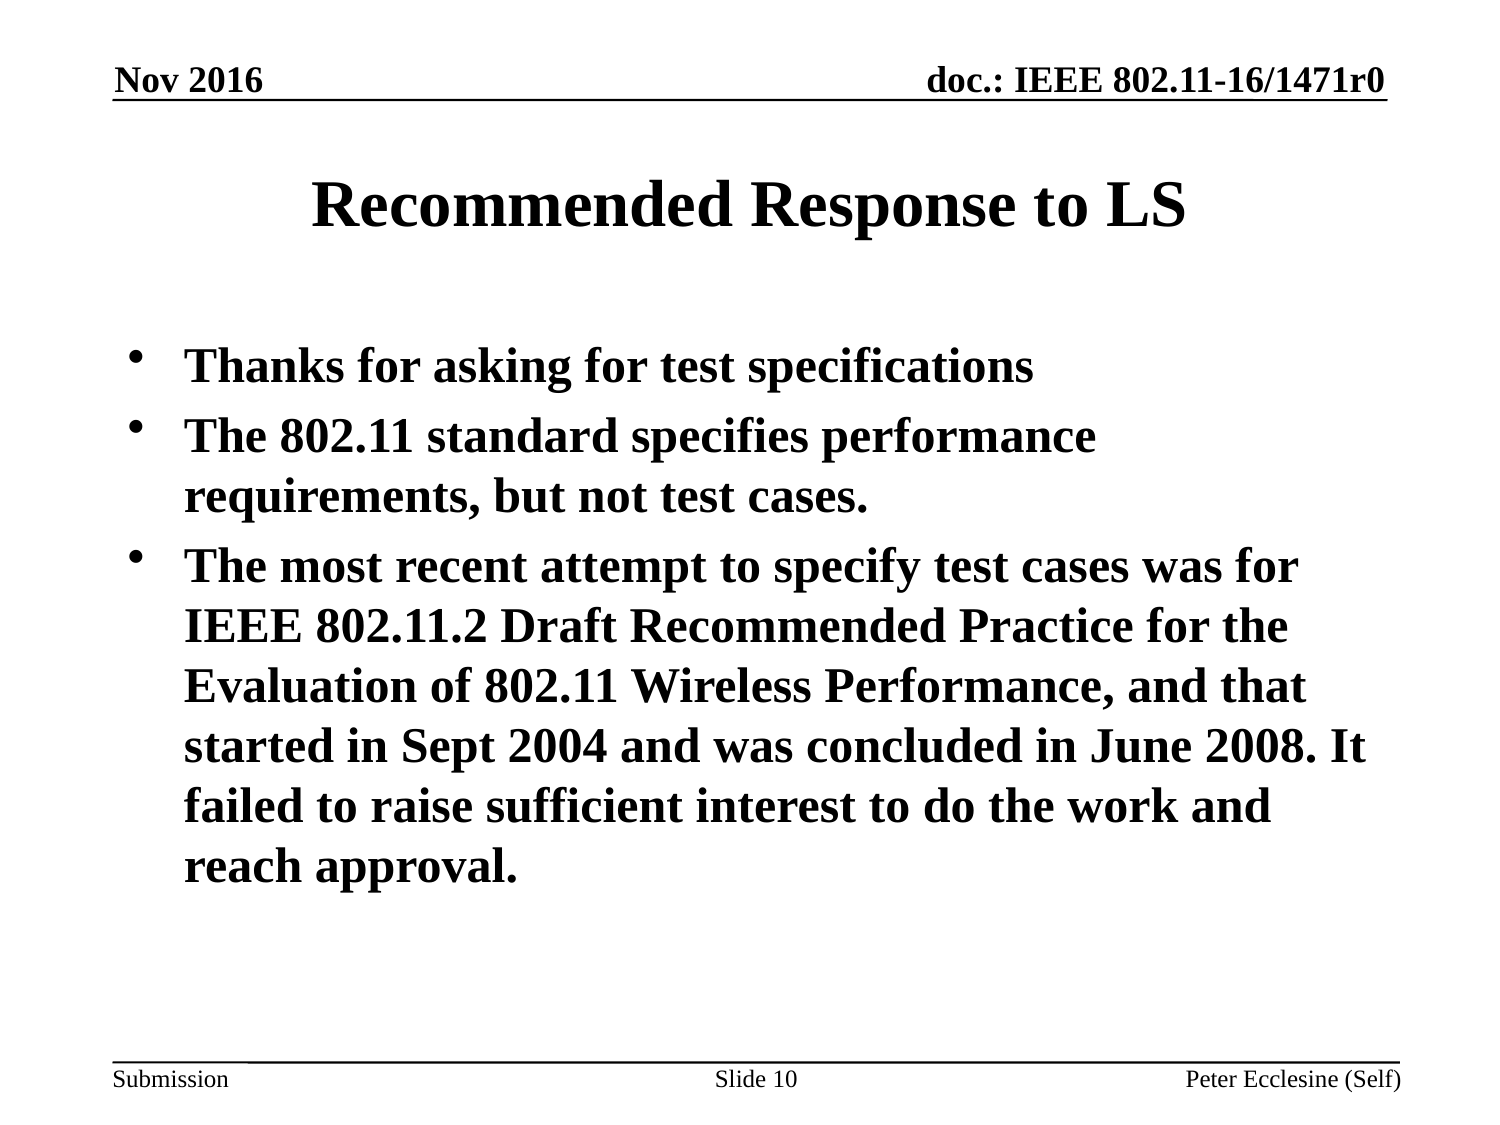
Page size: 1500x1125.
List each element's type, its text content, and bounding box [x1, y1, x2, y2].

list Thanks for asking for test specifications The 802.11 standard specifies performance requirements, but not test cases. The most recent attempt to specify test cases was for IEEE 802.11.2 Draft Recommended Practice for the Evaluation of 802.11 Wireless Performance, and that started in Sept 2004 and was concluded in June 2008. It failed to raise sufficient interest to do the work and reach approval. [112, 324, 1388, 1001]
slide_number Slide 10 [712, 1061, 800, 1093]
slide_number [114, 54, 265, 101]
title Recommended Response to LS [112, 112, 1388, 288]
footer Peter Ecclesine (Self) [1181, 1061, 1402, 1093]
